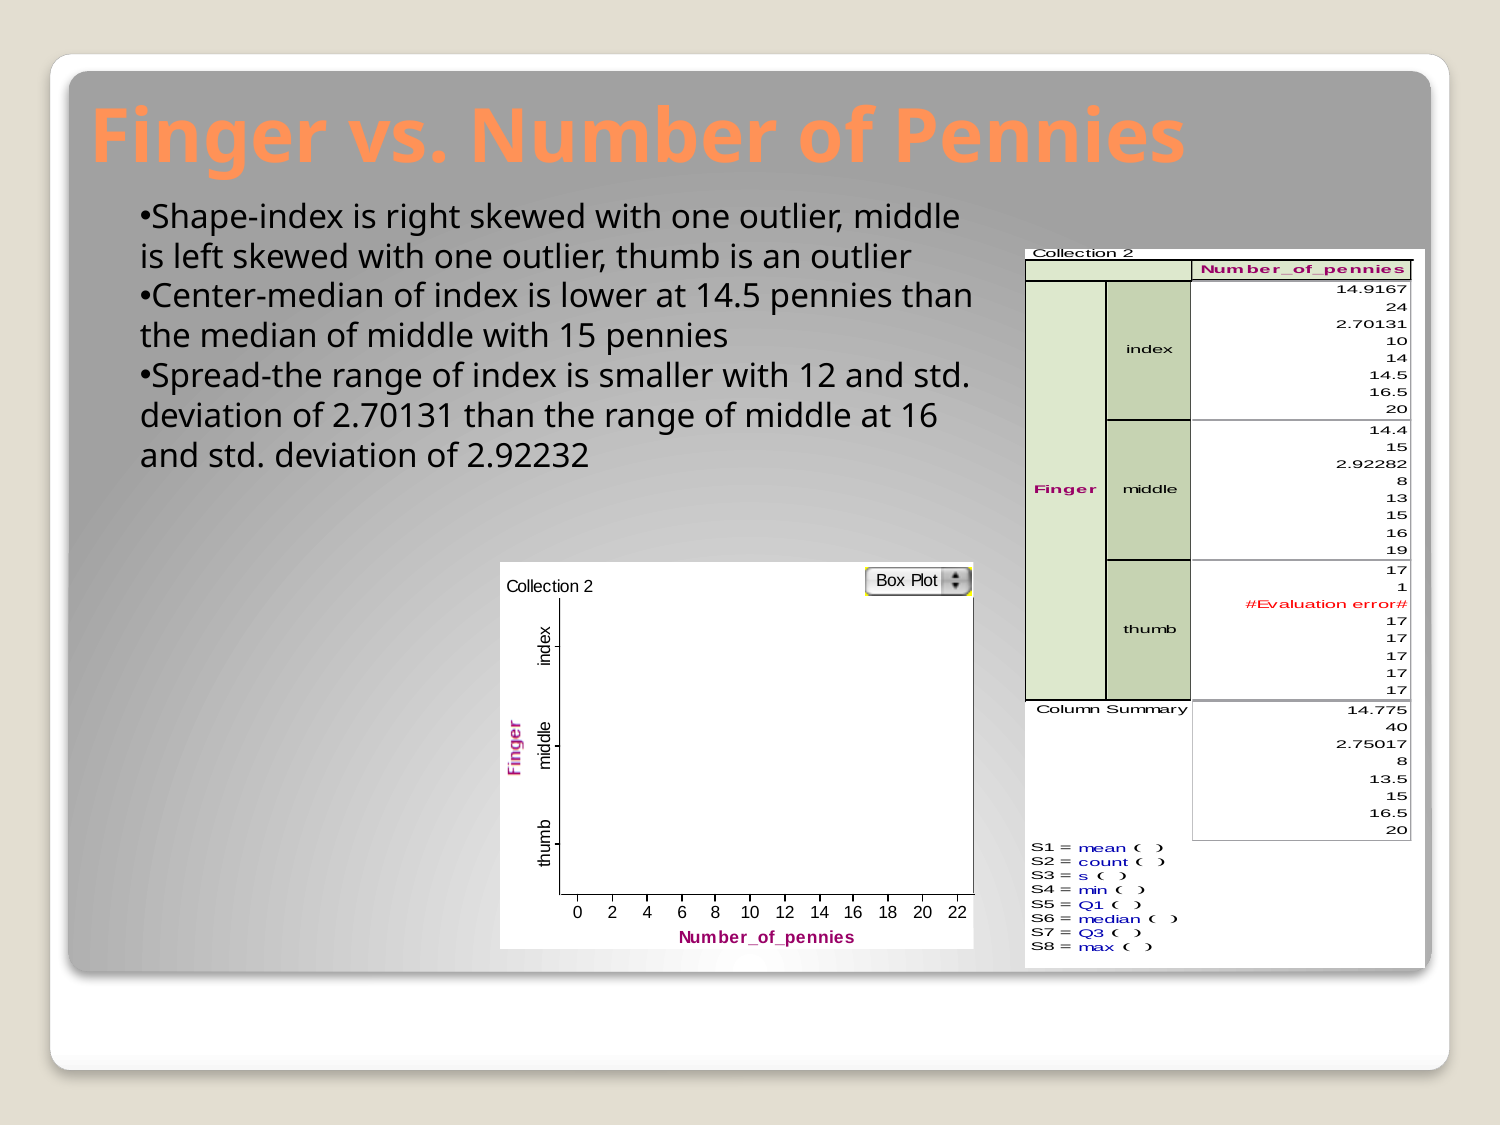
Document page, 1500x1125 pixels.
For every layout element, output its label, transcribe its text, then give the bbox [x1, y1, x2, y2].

picture [1024, 249, 1426, 969]
title Finger vs. Number of Pennies [75, 12, 1418, 185]
text_box Shape-index is right skewed with one outlier, middle is left skewed with one outlier, thumb is an outlier Center-median of index is lower at 14.5 pennies than the median of middle with 15 pennies Spread-the range of index is smaller with 12 and std. deviation of 2.70131 than the range of middle at 16 and std. deviation of 2.92232 [125, 187, 1000, 482]
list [499, 562, 976, 951]
